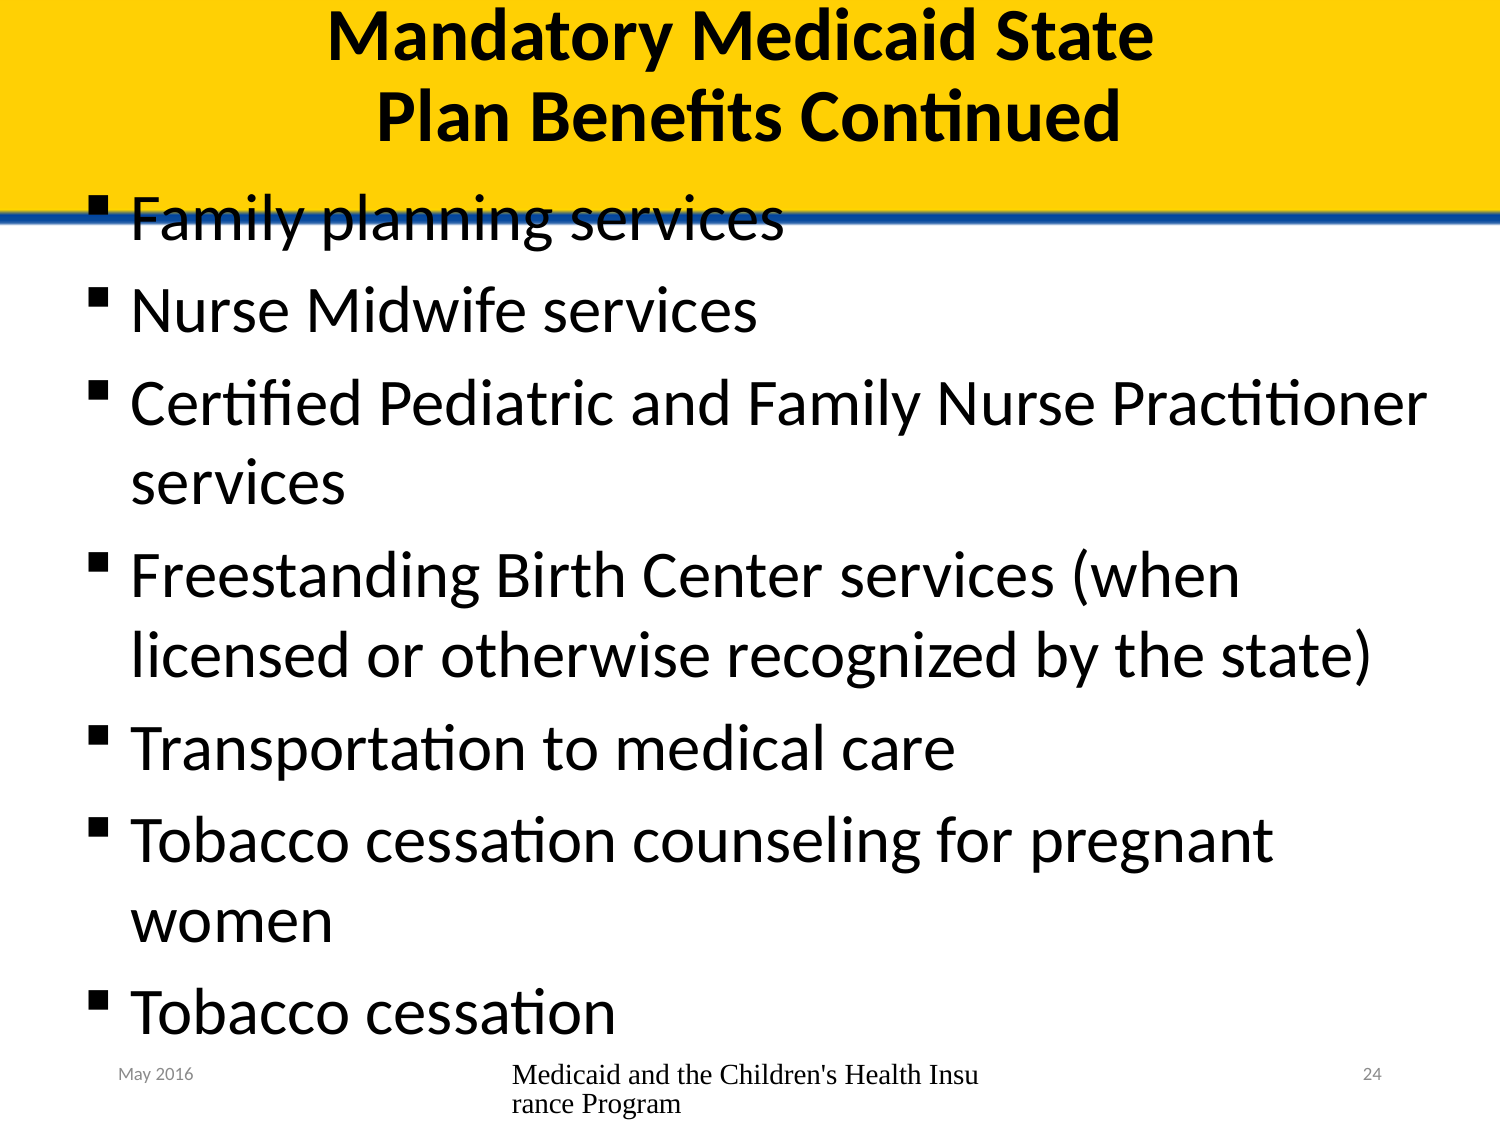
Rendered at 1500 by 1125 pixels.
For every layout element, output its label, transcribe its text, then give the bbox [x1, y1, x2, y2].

footer Medicaid and the Children's Health Insurance Program [496, 1042, 1004, 1103]
list Family planning services Nurse Midwife services Certified Pediatric and Family Nurse Practitioner services Freestanding Birth Center services (when licensed or otherwise recognized by the state) Transportation to medical care Tobacco cessation counseling for pregnant women Tobacco cessation [68, 165, 1469, 993]
picture [0, 0, 1500, 1125]
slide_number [103, 1042, 441, 1103]
slide_number 24 [1059, 1042, 1397, 1103]
title Mandatory Medicaid State Plan Benefits Continued [103, 2, 1397, 161]
